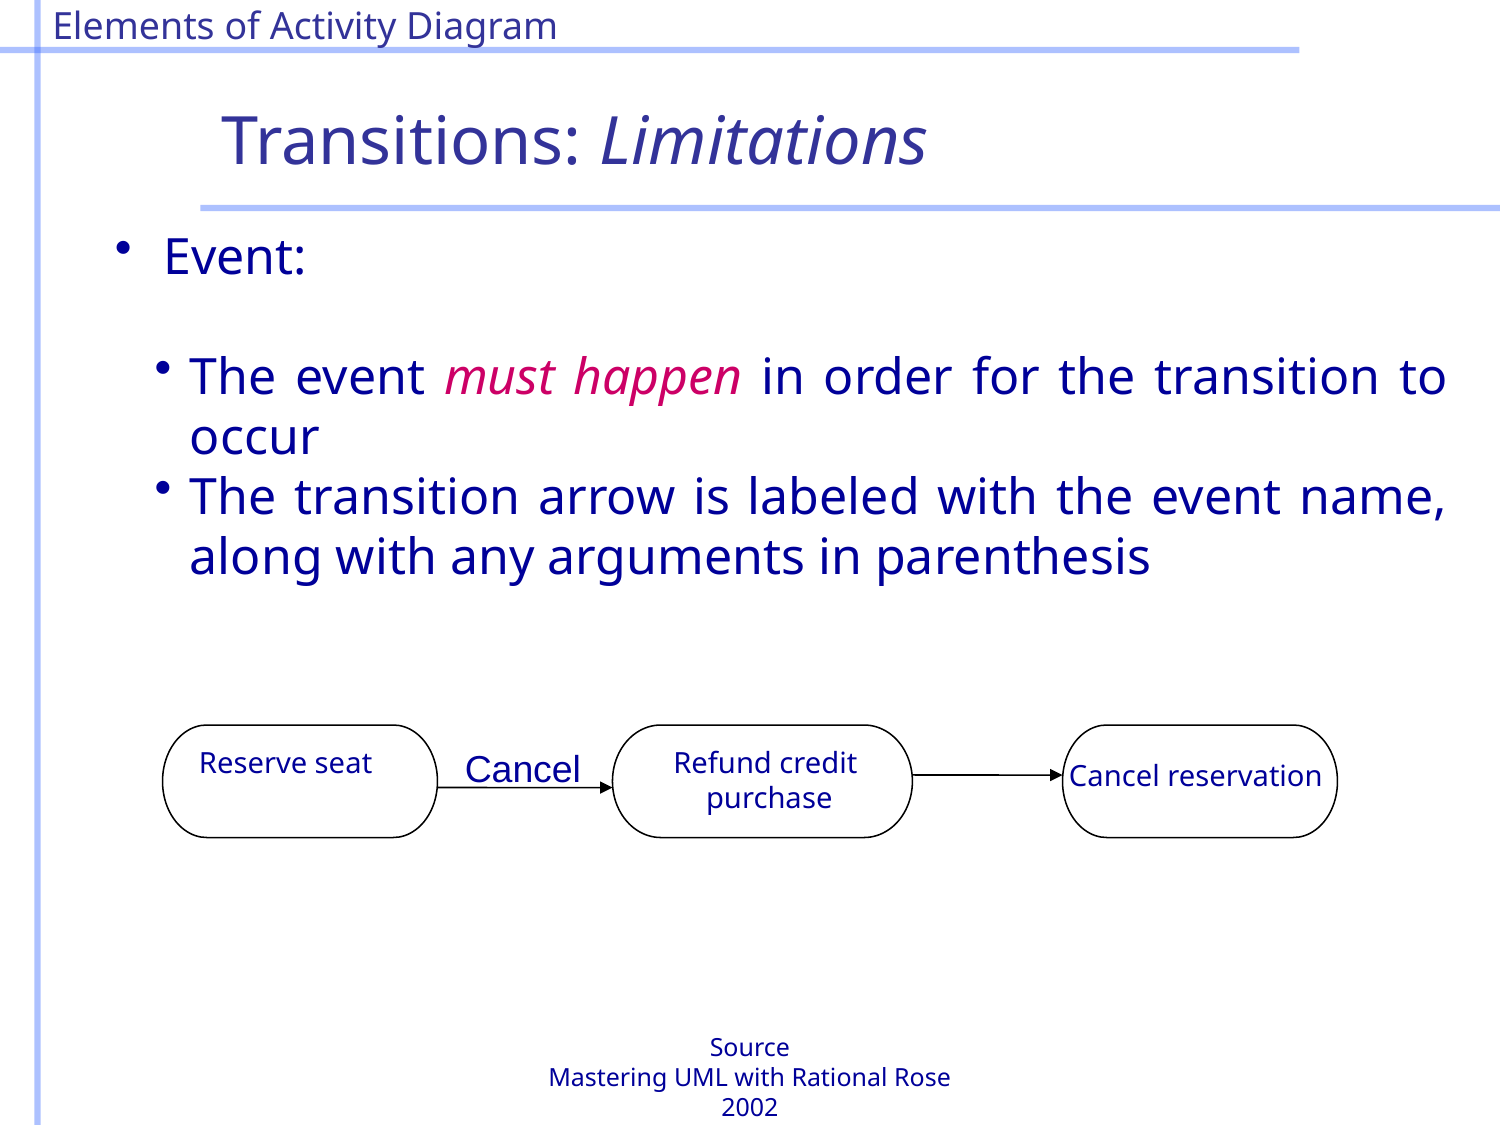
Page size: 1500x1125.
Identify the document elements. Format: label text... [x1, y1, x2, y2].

text_box Event: The event must happen in order for the transition to occur The transition arrow is labeled with the event name, along with any arguments in parenthesis [100, 216, 1463, 762]
text_box Elements of Activity Diagram [37, 0, 1267, 55]
footer Source Mastering UML with Rational Rose 2002 [512, 1024, 988, 1103]
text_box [162, 724, 1338, 866]
text_box Transitions: Limitations [206, 90, 1500, 185]
